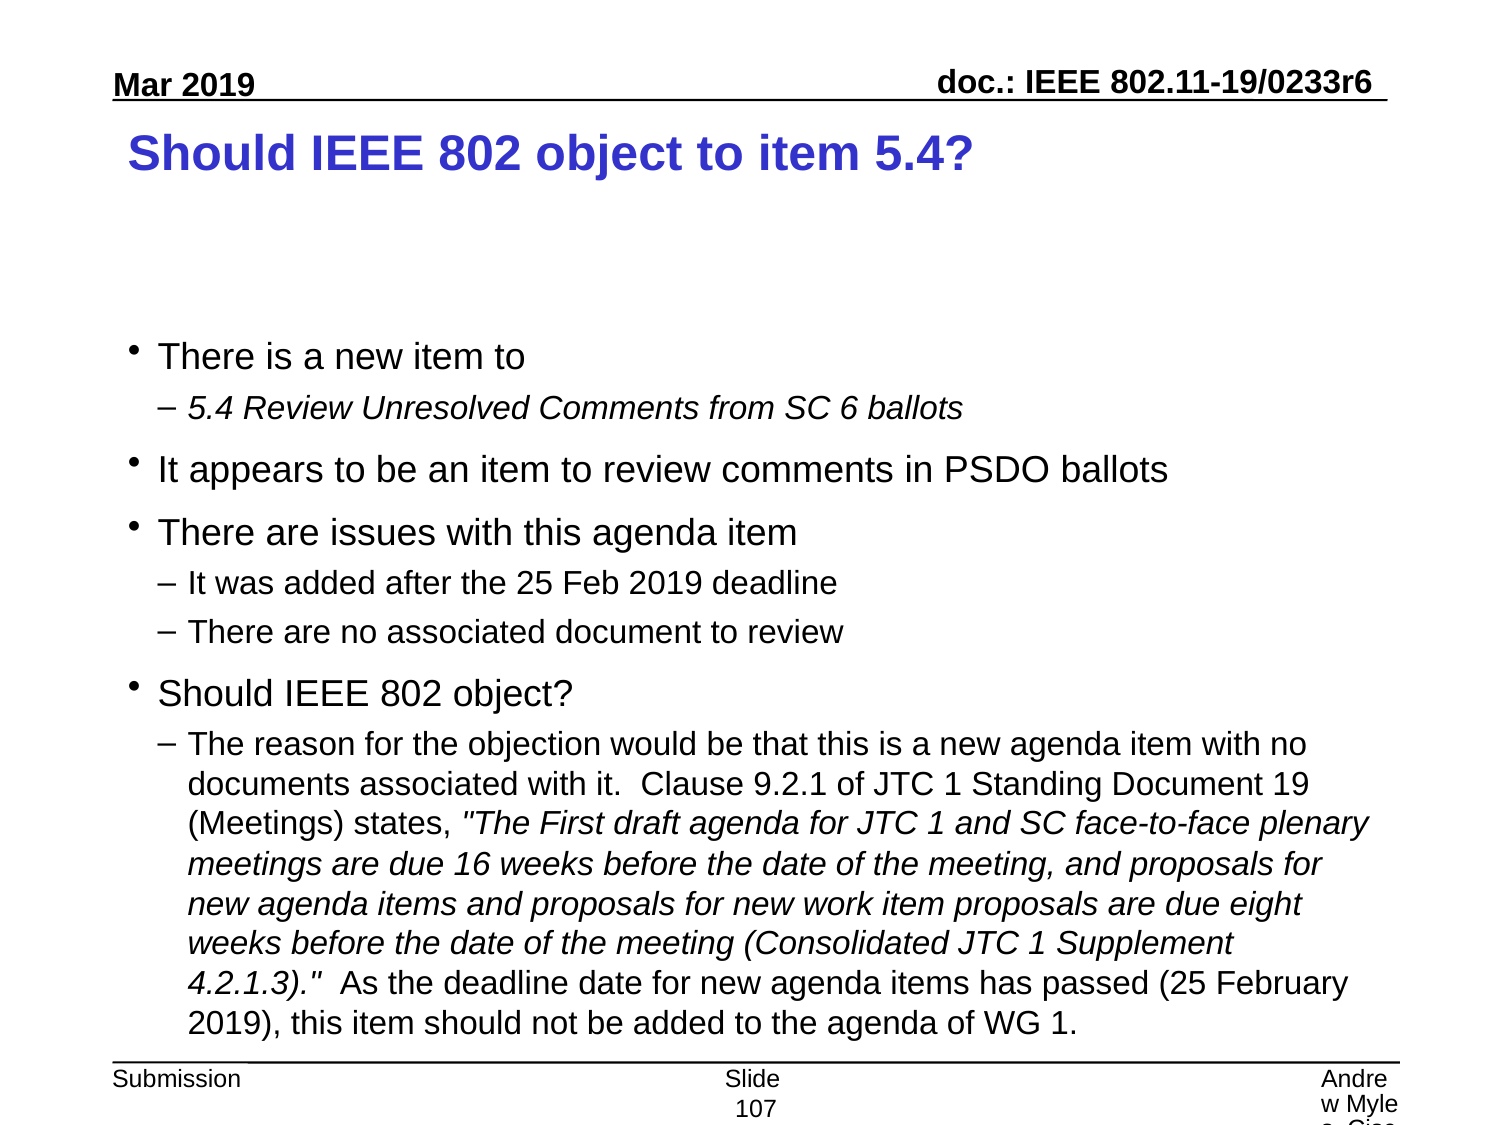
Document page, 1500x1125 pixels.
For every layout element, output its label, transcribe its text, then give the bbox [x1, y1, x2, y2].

list There is a new item to 5.4 Review Unresolved Comments from SC 6 ballots It appears to be an item to review comments in PSDO ballots There are issues with this agenda item It was added after the 25 Feb 2019 deadline There are no associated document to review Should IEEE 802 object? The reason for the objection would be that this is a new agenda item with no documents associated with it. Clause 9.2.1 of JTC 1 Standing Document 19 (Meetings) states, "The First draft agenda for JTC 1 and SC face-to-face plenary meetings are due 16 weeks before the date of the meeting, and proposals for new agenda items and proposals for new work item proposals are due eight weeks before the date of the meeting (Consolidated JTC 1 Supplement 4.2.1.3)." As the deadline date for new agenda items has passed (25 February 2019), this item should not be added to the agenda of WG 1. [112, 324, 1388, 1000]
footer Andrew Myles, Cisco [1320, 1061, 1402, 1093]
title Should IEEE 802 object to item 5.4? [112, 112, 1388, 288]
slide_number Slide 107 [709, 1061, 803, 1093]
